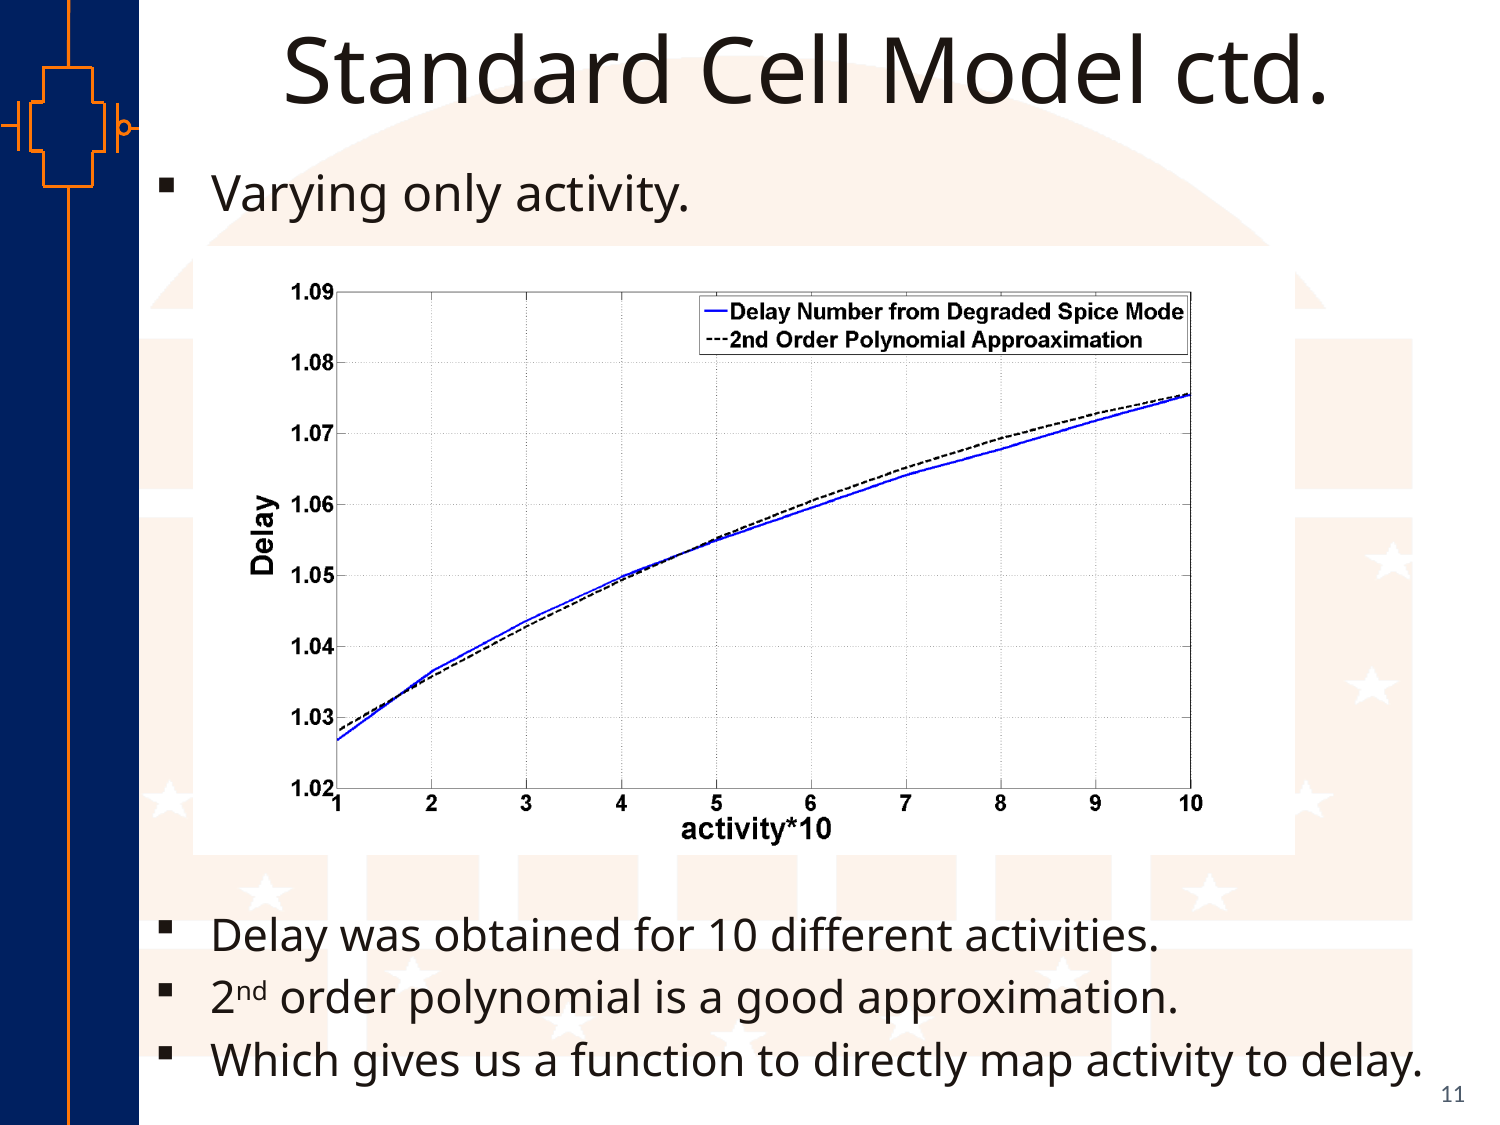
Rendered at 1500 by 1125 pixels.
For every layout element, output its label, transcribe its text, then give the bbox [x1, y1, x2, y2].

title Standard Cell Model ctd. [115, 0, 1500, 130]
picture [192, 246, 1295, 856]
list Varying only activity. [139, 153, 1500, 279]
text_box Delay was obtained for 10 different activities. 2nd order polynomial is a good approximation. Which gives us a function to directly map activity to delay. [140, 898, 1500, 1125]
